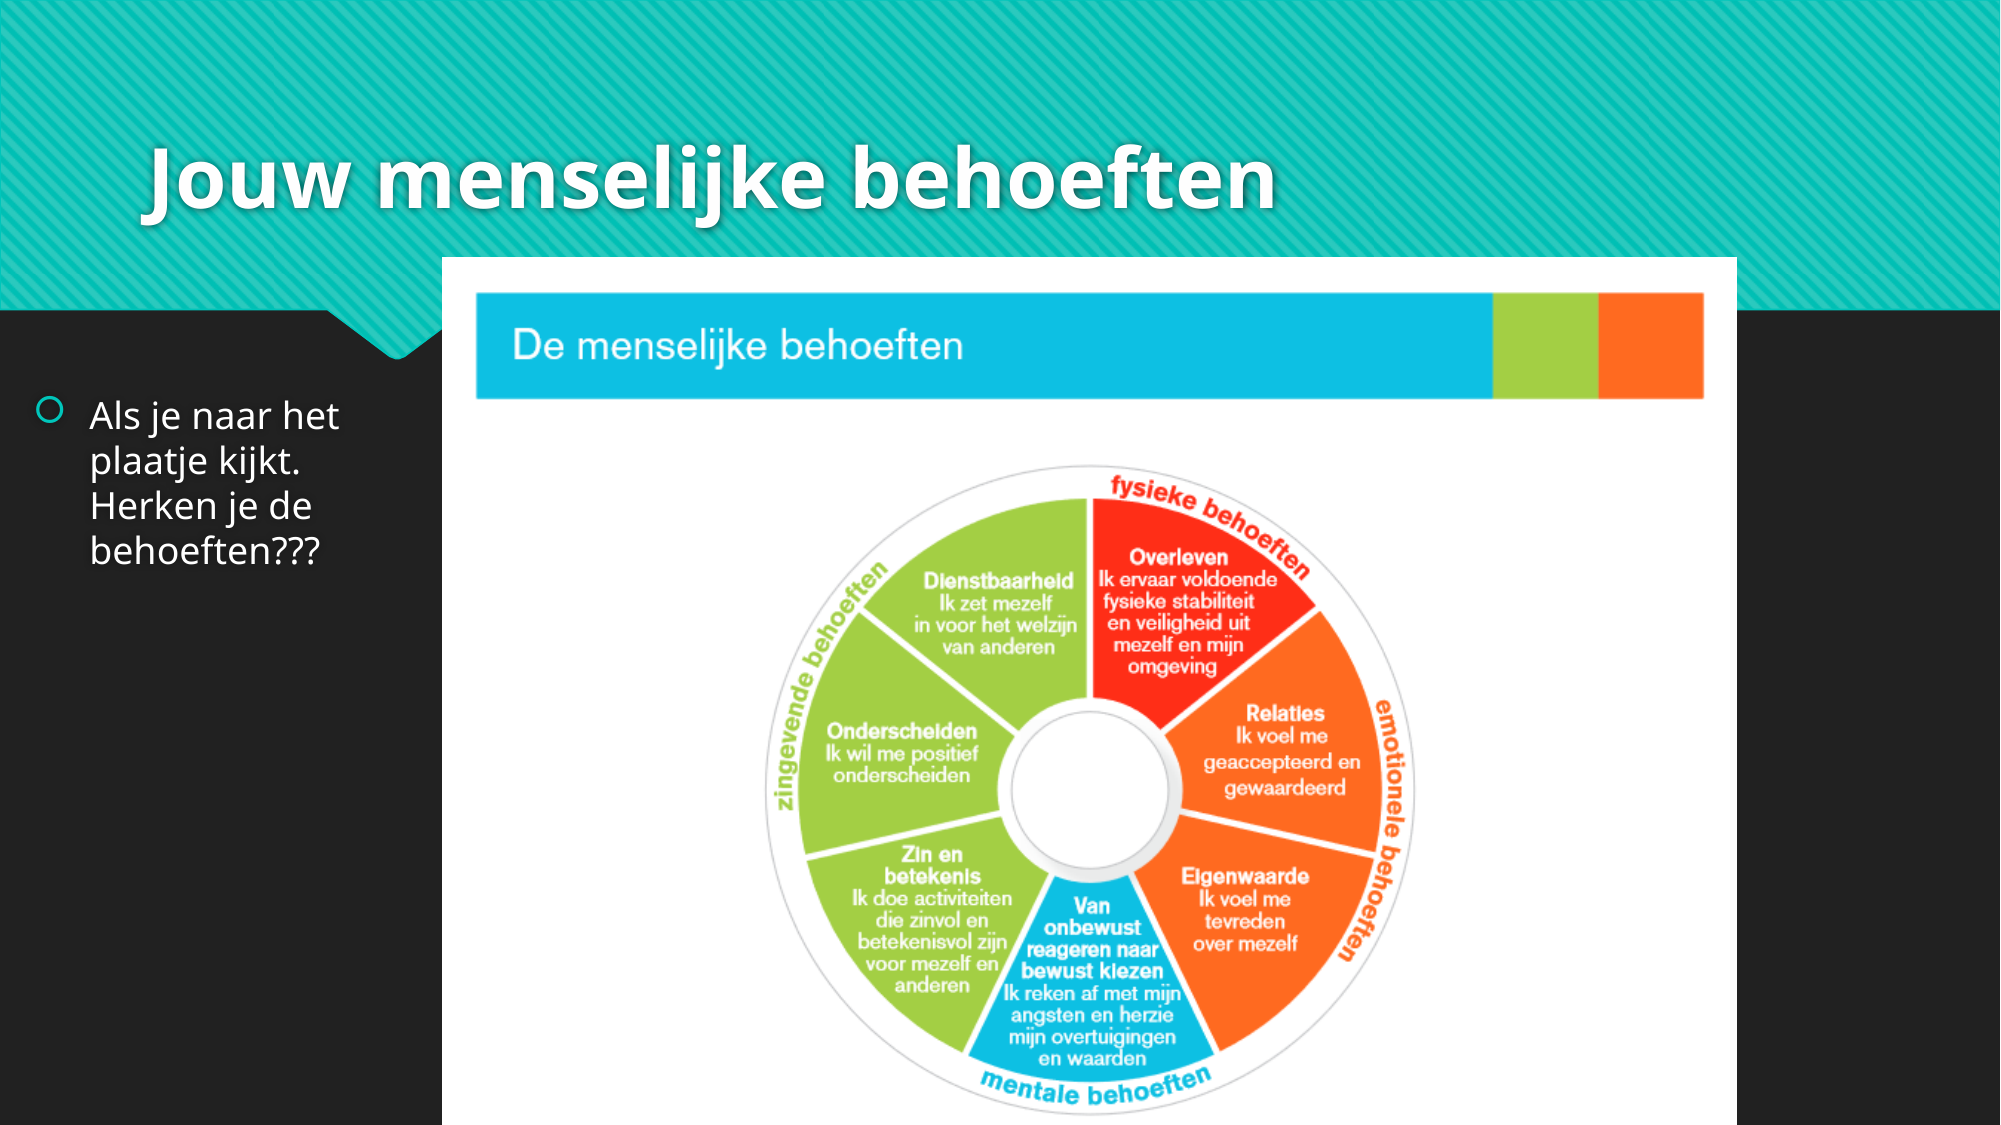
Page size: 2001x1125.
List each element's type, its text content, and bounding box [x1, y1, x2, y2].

picture [442, 256, 1737, 1125]
title Jouw menselijke behoeften [132, 73, 1868, 233]
list Als je naar het plaatje kijkt. Herken je de behoeften??? [18, 307, 367, 658]
